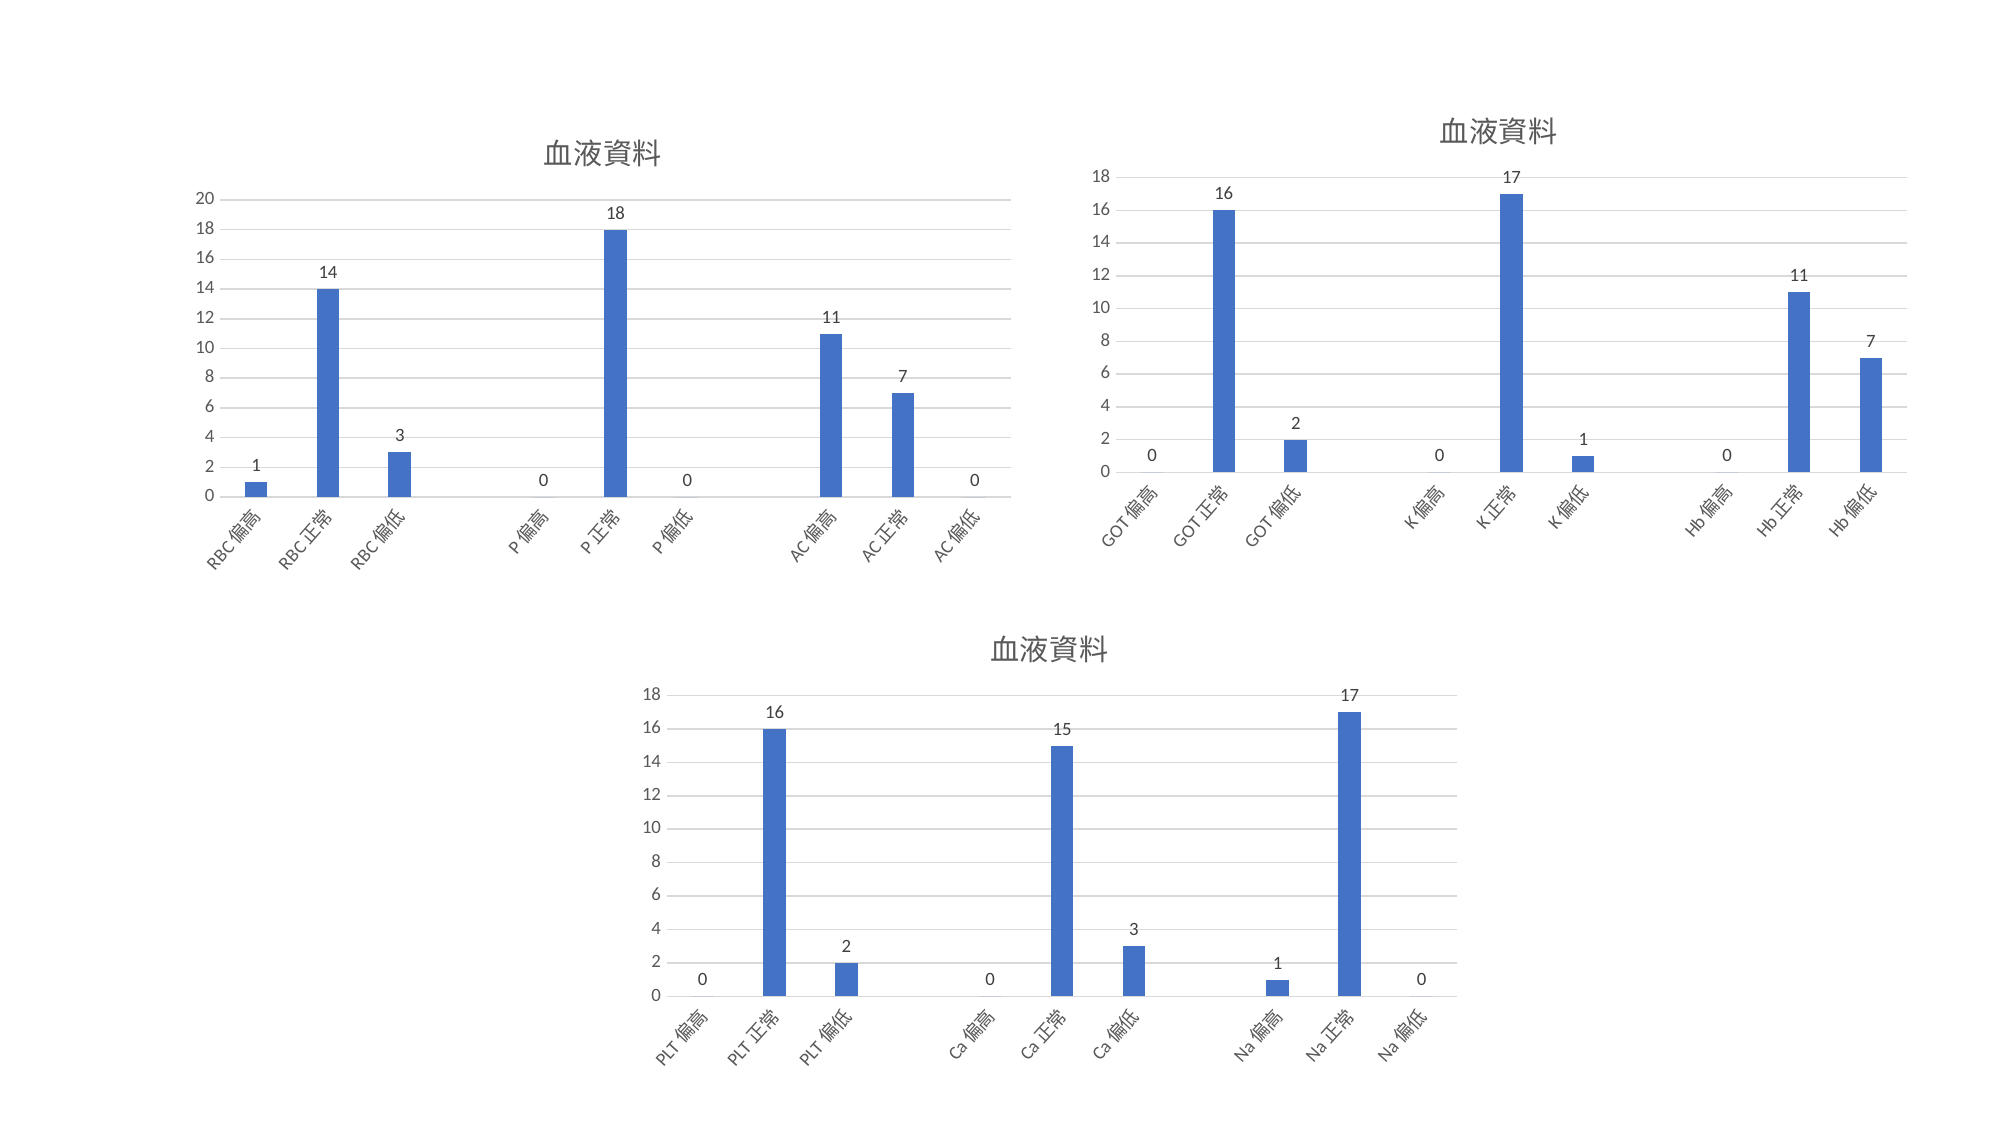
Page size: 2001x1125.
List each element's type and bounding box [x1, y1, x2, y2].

chart [1074, 81, 1924, 563]
chart [178, 103, 1028, 585]
chart [624, 599, 1475, 1081]
